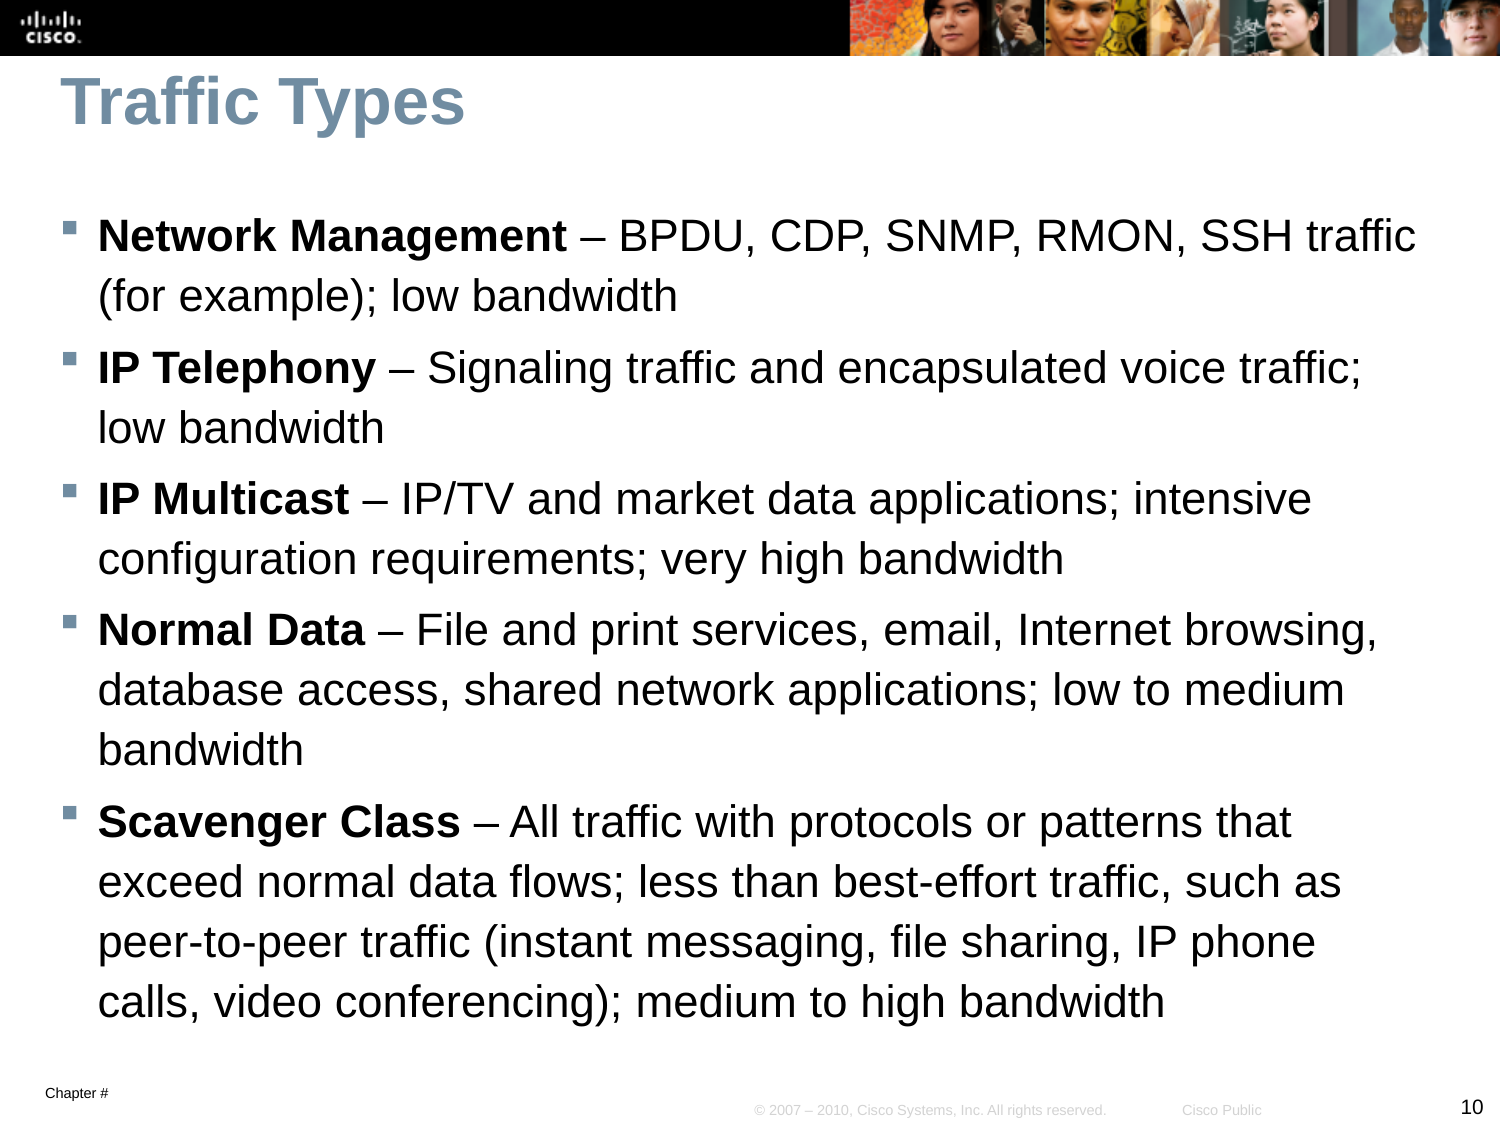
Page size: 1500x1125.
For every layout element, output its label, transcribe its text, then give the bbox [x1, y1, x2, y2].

list Network Management – BPDU, CDP, SNMP, RMON, SSH traffic (for example); low bandwidth IP Telephony – Signaling traffic and encapsulated voice traffic; low bandwidth IP Multicast – IP/TV and market data applications; intensive configuration requirements; very high bandwidth Normal Data – File and print services, email, Internet browsing, database access, shared network applications; low to medium bandwidth Scavenger Class – All traffic with protocols or patterns that exceed normal data flows; less than best-effort traffic, such as peer-to-peer traffic (instant messaging, file sharing, IP phone calls, video conferencing); medium to high bandwidth [45, 193, 1444, 1037]
picture [0, 0, 1500, 56]
title Traffic Types [45, 59, 1444, 182]
